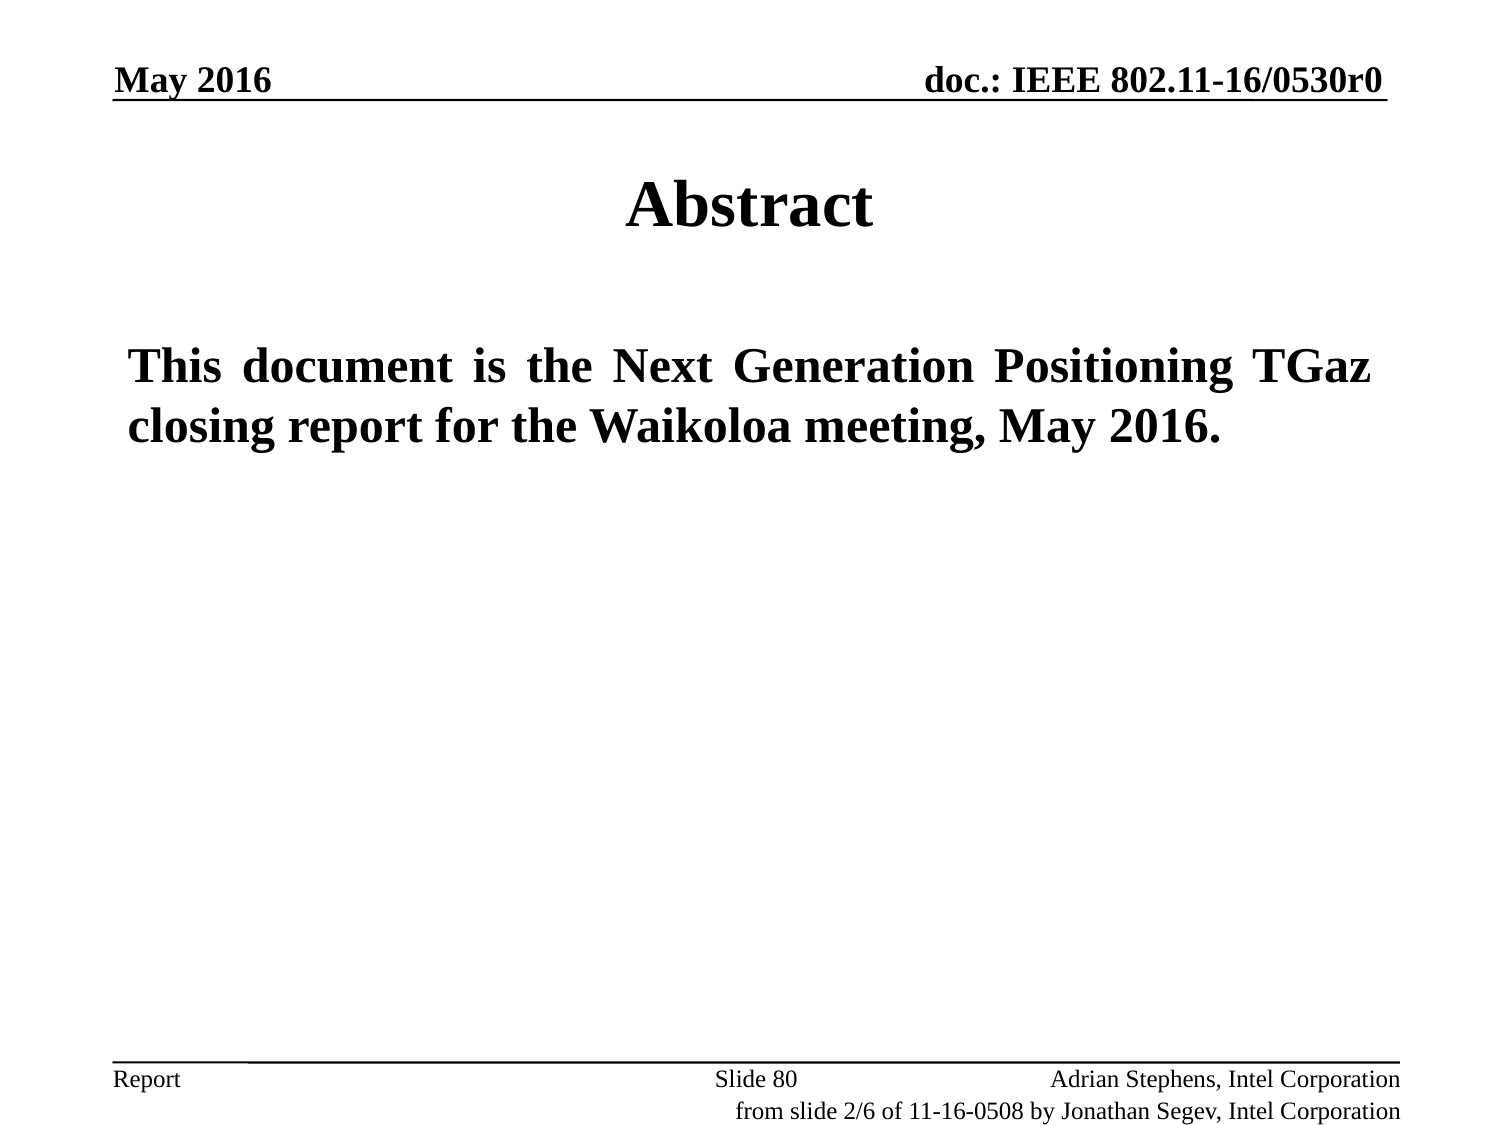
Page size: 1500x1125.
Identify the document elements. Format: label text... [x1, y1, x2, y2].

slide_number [114, 54, 374, 101]
footer Adrian Stephens, Intel Corporation [902, 1061, 1402, 1087]
slide_number Slide 80 [711, 1061, 801, 1087]
list This document is the Next Generation Positioning TGaz closing report for the Waikoloa meeting, May 2016. [112, 324, 1388, 1000]
text_box from slide 2/6 of 11-16-0508 by Jonathan Segev, Intel Corporation [343, 1087, 1417, 1125]
title Abstract [112, 112, 1388, 288]
